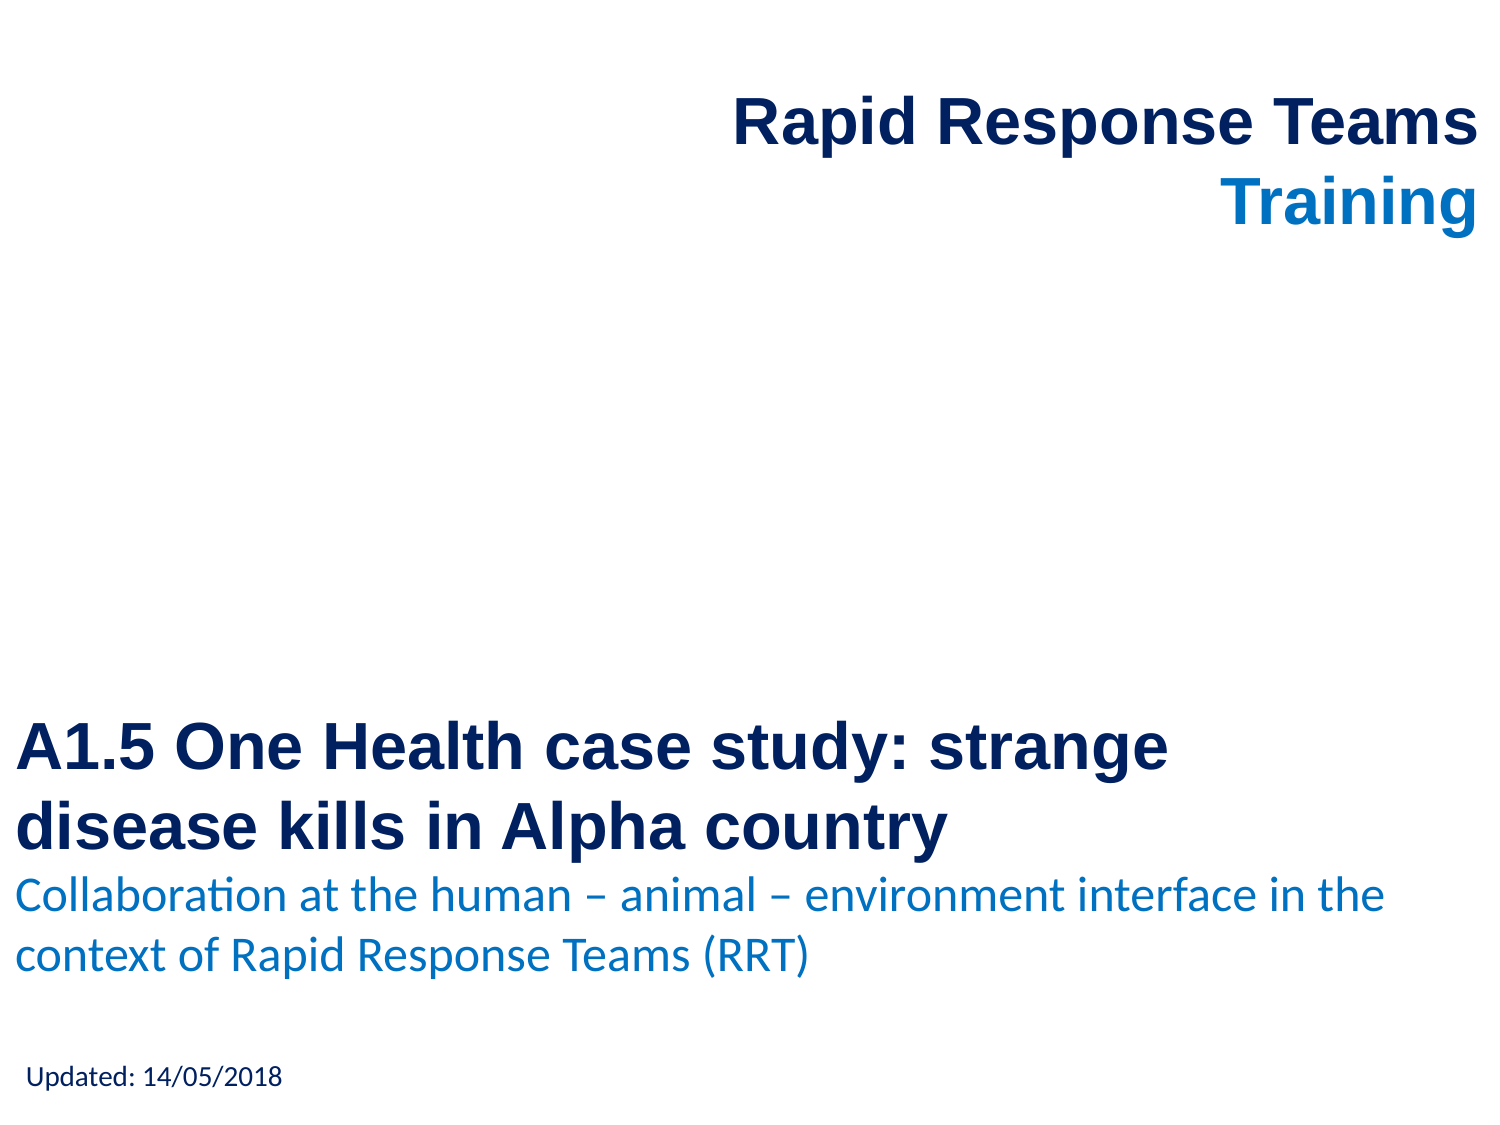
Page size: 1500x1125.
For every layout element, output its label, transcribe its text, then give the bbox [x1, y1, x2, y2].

title A1.5 One Health case study: strange disease kills in Alpha country [0, 699, 1275, 853]
subtitle Collaboration at the human – animal – environment interface in the context of Rapid Response Teams (RRT) [0, 853, 1413, 1004]
text_box Updated: 14/05/2018 [10, 1049, 298, 1100]
text_box Rapid Response Teams Training [596, 13, 1495, 302]
